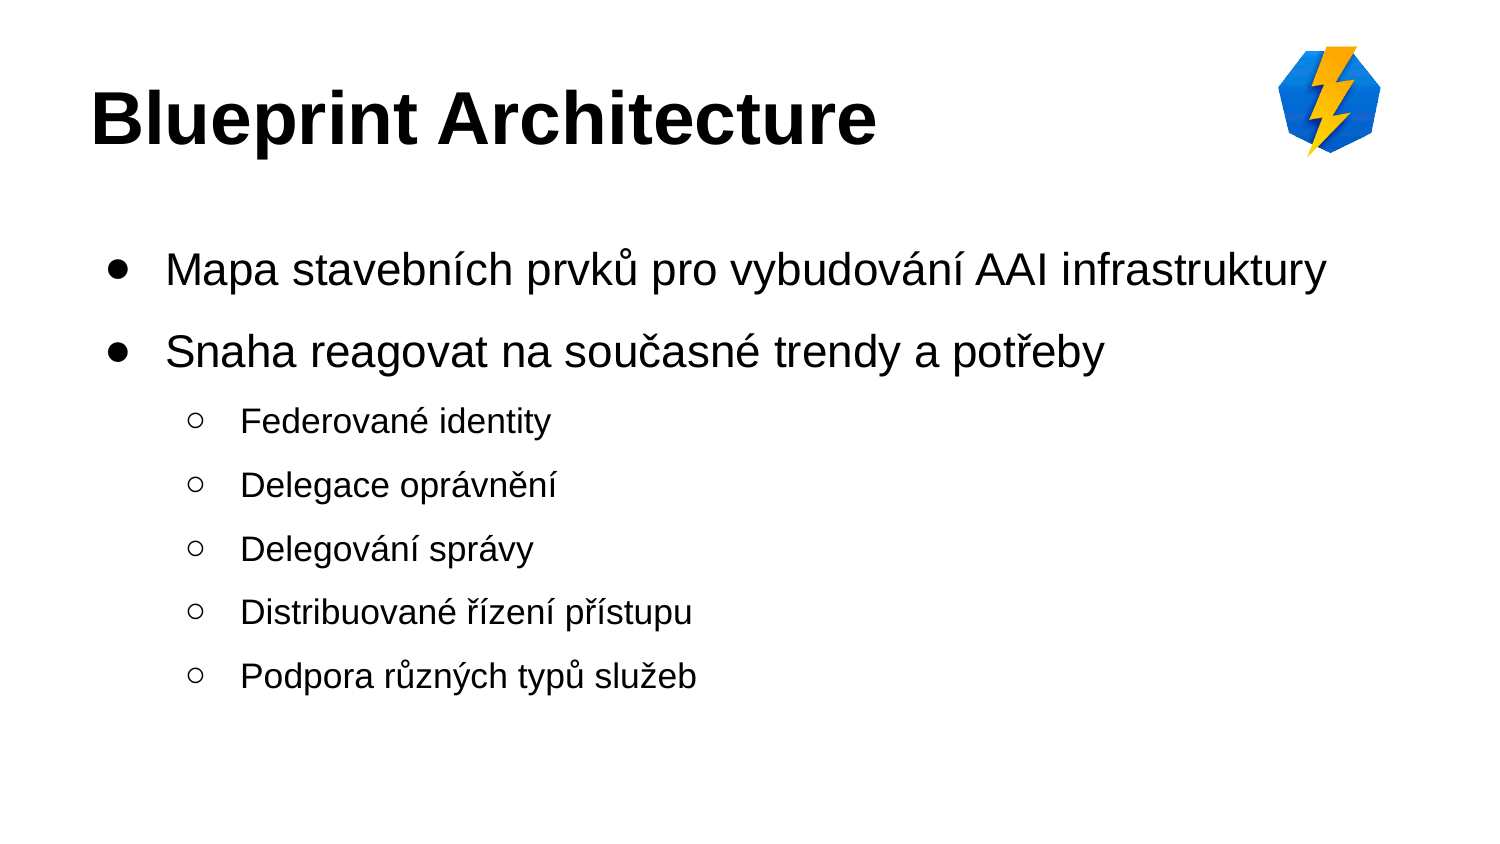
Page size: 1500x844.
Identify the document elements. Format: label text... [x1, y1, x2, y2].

list Mapa stavebních prvků pro vybudování AAI infrastruktury Snaha reagovat na současné trendy a potřeby Federované identity Delegace oprávnění Delegování správy Distribuované řízení přístupu Podpora různých typů služeb [75, 196, 1425, 808]
title Blueprint Architecture [75, 33, 1425, 175]
